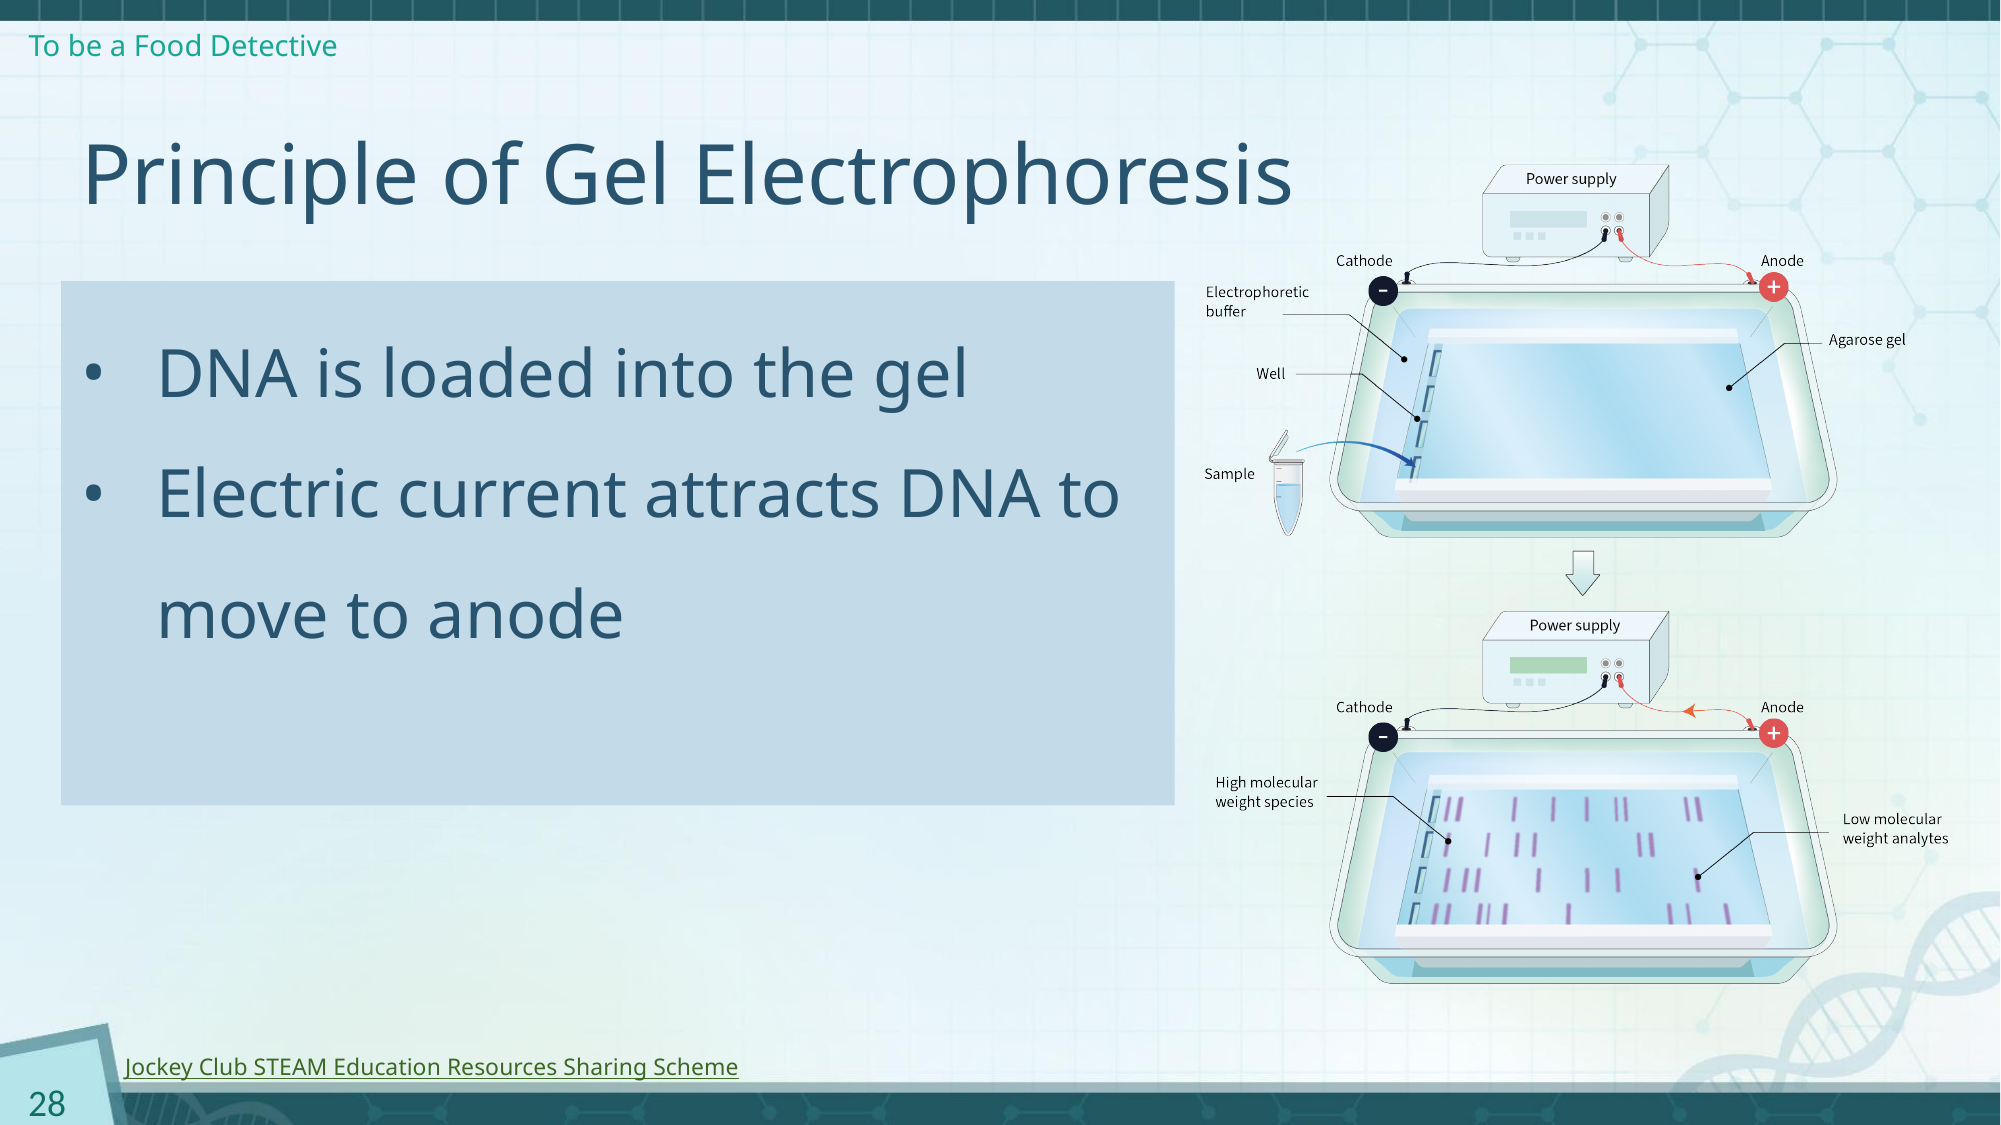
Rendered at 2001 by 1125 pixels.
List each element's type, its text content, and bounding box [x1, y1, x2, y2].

list DNA is loaded into the gel Electric current attracts DNA to move to anode [61, 281, 1169, 806]
picture [0, 0, 2001, 1125]
slide_number 28 [0, 1071, 96, 1125]
title Principle of Gel Electrophoresis [61, 63, 1571, 279]
